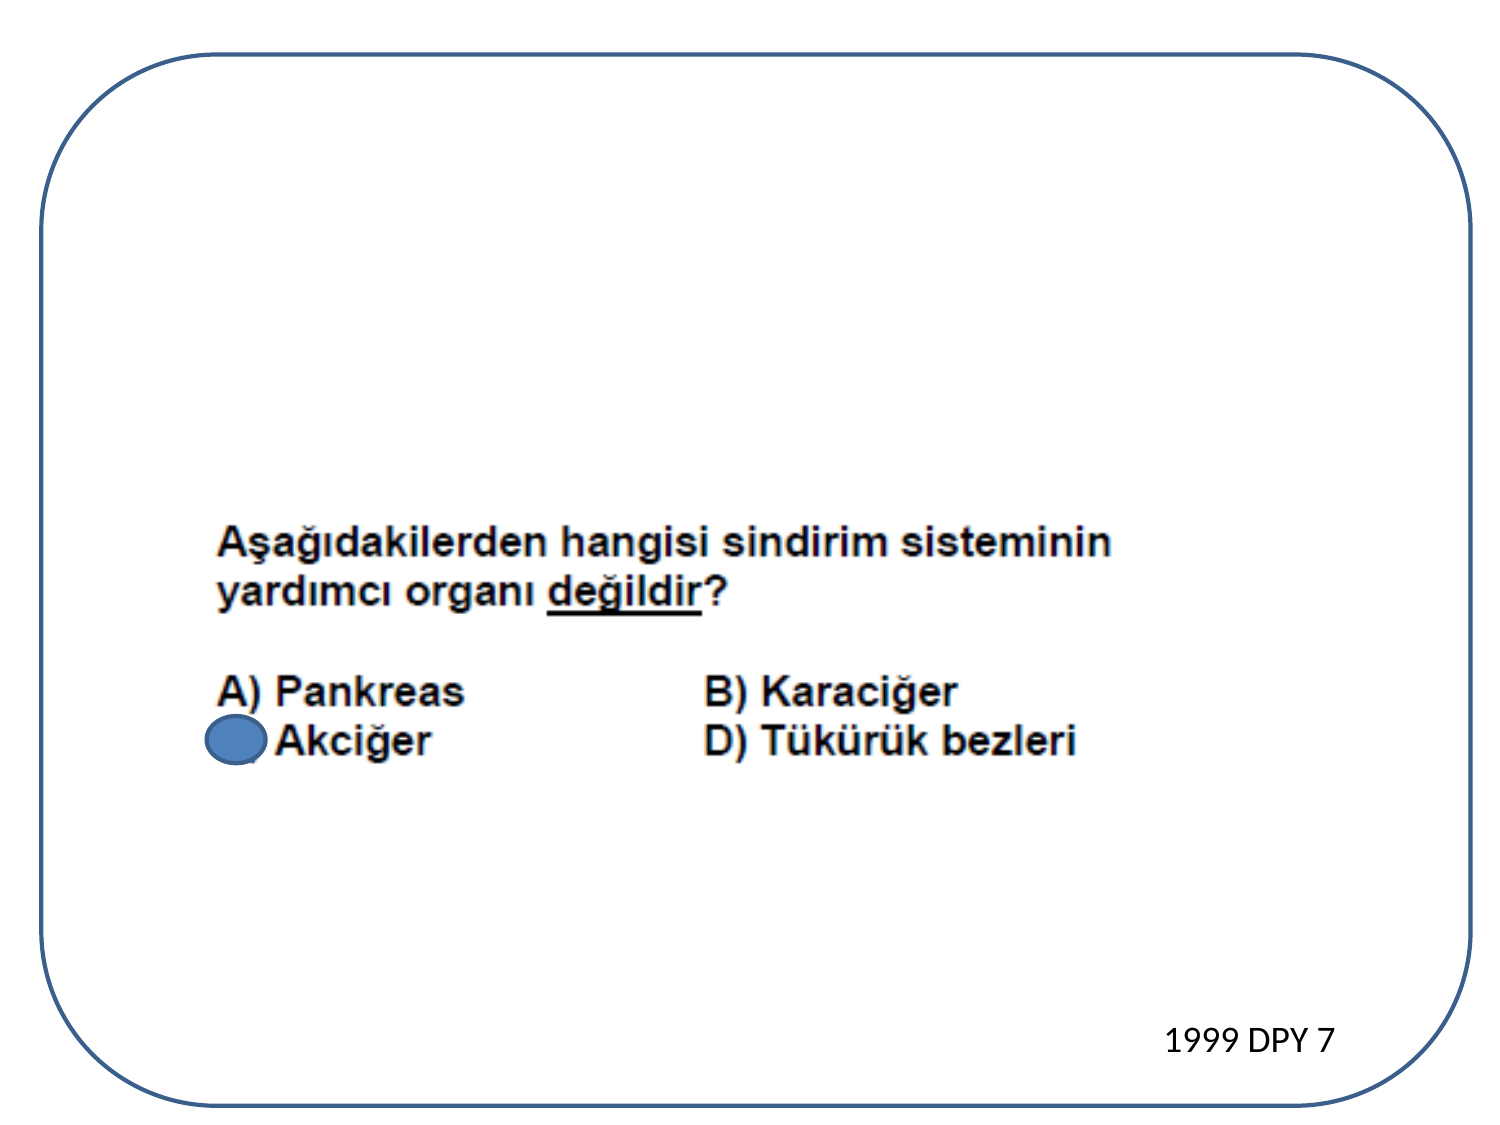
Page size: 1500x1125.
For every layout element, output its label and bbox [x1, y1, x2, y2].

text_box [39, 52, 1473, 1108]
picture [206, 503, 1123, 831]
